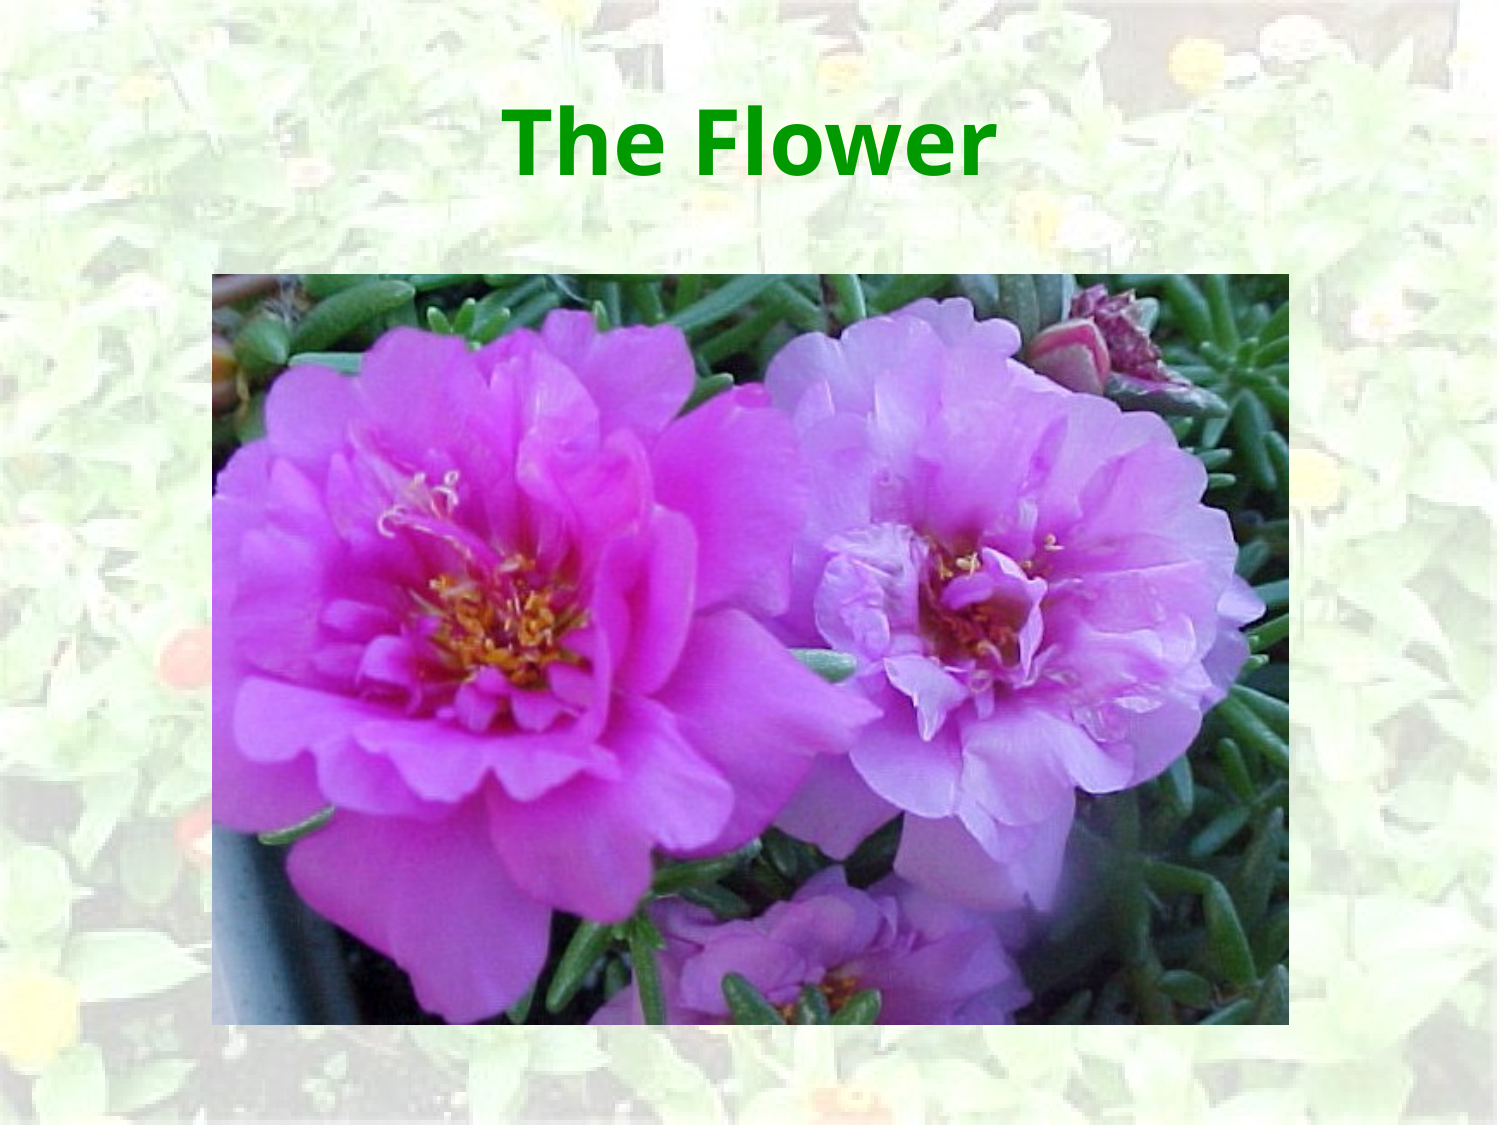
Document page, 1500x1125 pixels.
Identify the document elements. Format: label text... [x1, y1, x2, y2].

title The Flower [74, 44, 1426, 233]
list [212, 274, 1289, 1026]
picture [0, 0, 1500, 1125]
